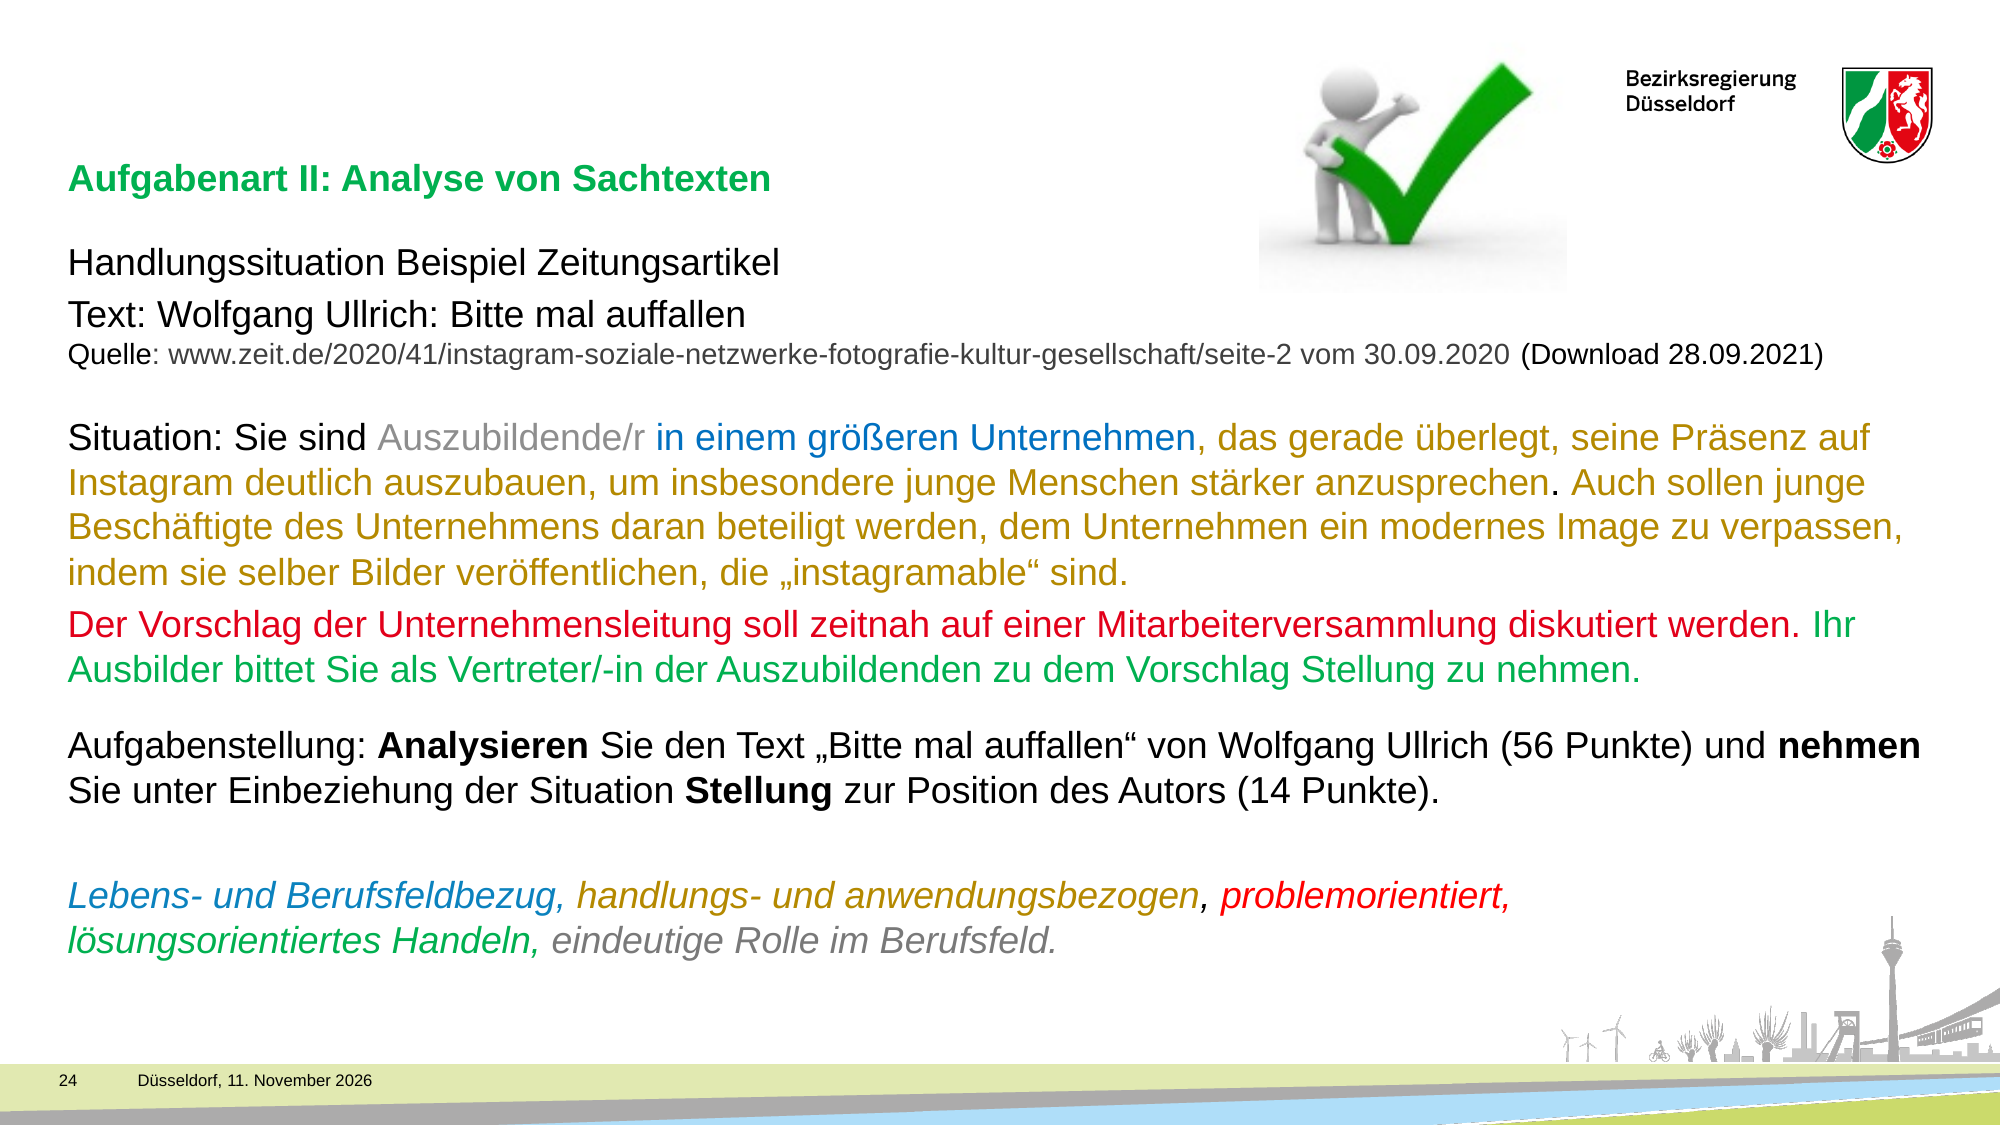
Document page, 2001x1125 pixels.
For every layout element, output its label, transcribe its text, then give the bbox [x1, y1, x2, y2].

title Aufgabenart II: Analyse von Sachtexten [67, 116, 1254, 236]
picture [1625, 66, 1933, 116]
title Aufgabenart II: Analyse von Sachtexten [1571, 116, 1934, 236]
slide_number 24 [58, 1070, 123, 1125]
picture [0, 916, 2000, 1125]
footer Düsseldorf, 2. Dezember 2023 [137, 1070, 595, 1125]
list Handlungssituation Beispiel Zeitungsartikel Text: Wolfgang Ullrich: Bitte mal auffallen Quelle: www.zeit.de/2020/41/instagram-soziale-netzwerke-fotografie-kultur-gesellschaft/seite-2 vom 30.09.2020 (Download 28.09.2021) Situation: Sie sind Auszubildende/r in einem größeren Unternehmen, das gerade überlegt, seine Präsenz auf Instagram deutlich auszubauen, um insbesondere junge Menschen stärker anzusprechen. Auch sollen junge Beschäftigte des Unternehmens daran beteiligt werden, dem Unternehmen ein modernes Image zu verpassen, indem sie selber Bilder veröffentlichen, die „instagramable“ sind. Der Vorschlag der Unternehmensleitung soll zeitnah auf einer Mitarbeiterversammlung diskutiert werden. Ihr Ausbilder bittet Sie als Vertreter/-in der Auszubildenden zu dem Vorschlag Stellung zu nehmen. Aufgabenstellung: Analysieren Sie den Text „Bitte mal auffallen“ von Wolfgang Ullrich (56 Punkte) und nehmen Sie unter Einbeziehung der Situation Stellung zur Position des Autors (14 Punkte). Lebens- und Berufsfeldbezug, handlungs- und anwendungsbezogen, problemorientiert, lösungsorientiertes Handeln, eindeutige Rolle im Berufsfeld. [67, 237, 1934, 840]
picture [1259, 9, 1567, 294]
